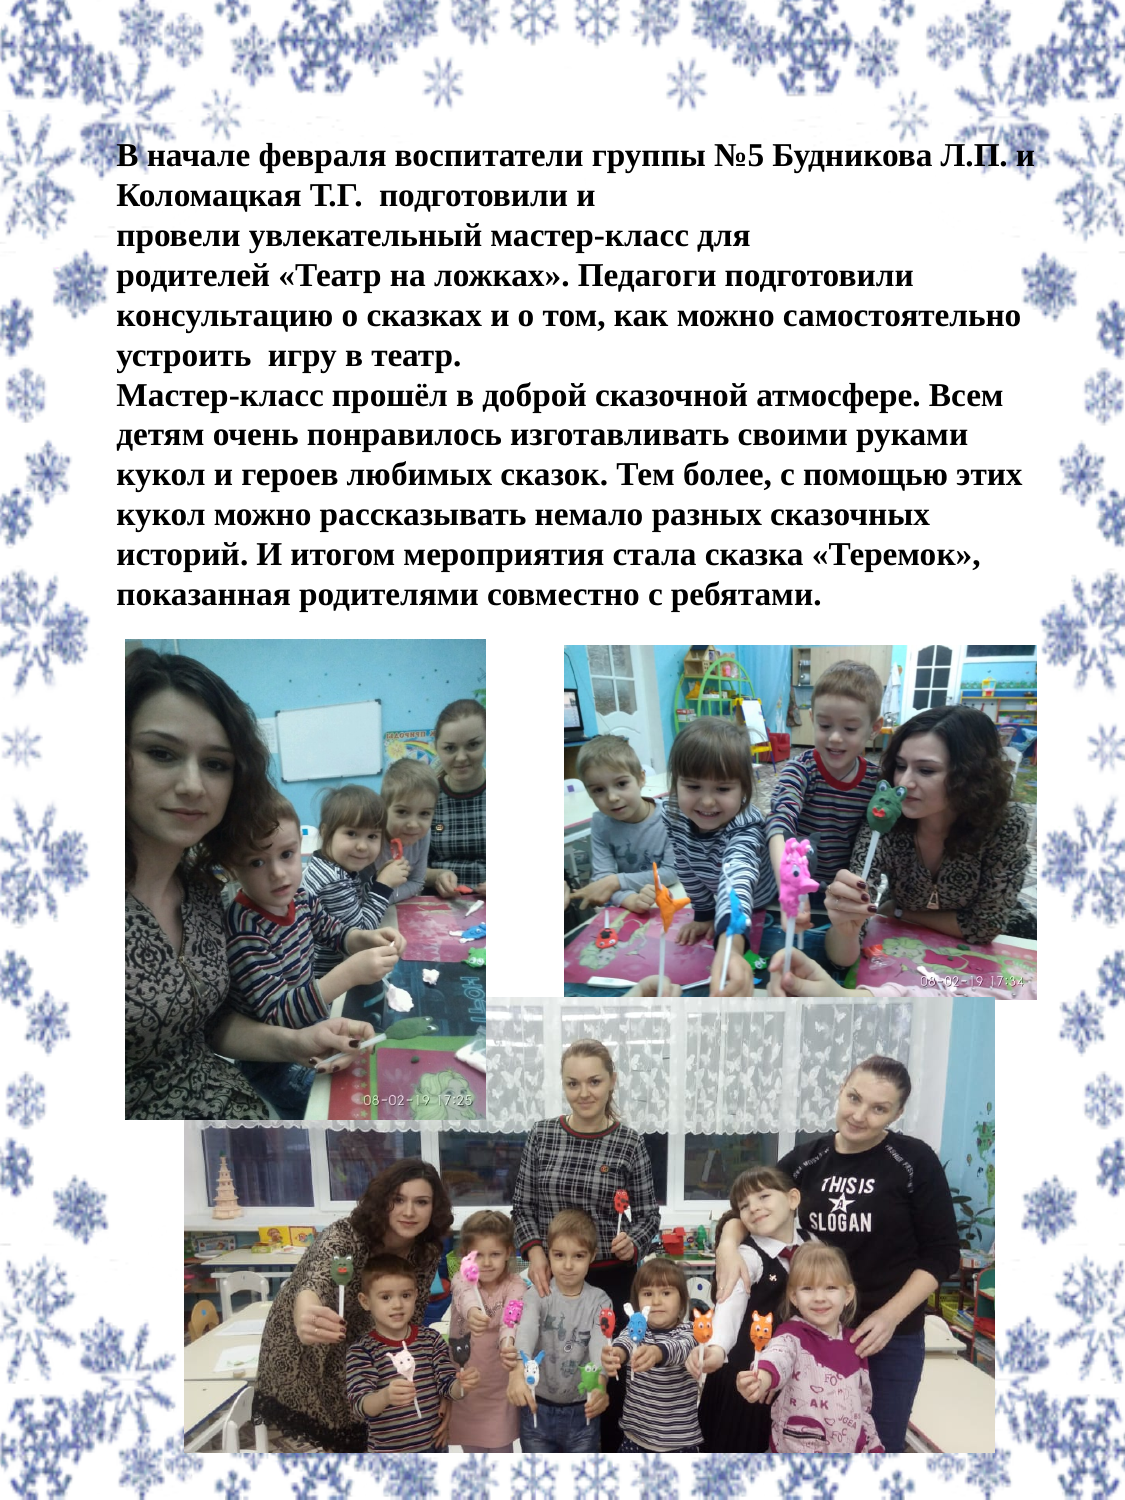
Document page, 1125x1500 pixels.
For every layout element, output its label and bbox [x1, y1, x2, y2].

text_box [0, 0, 1125, 1500]
